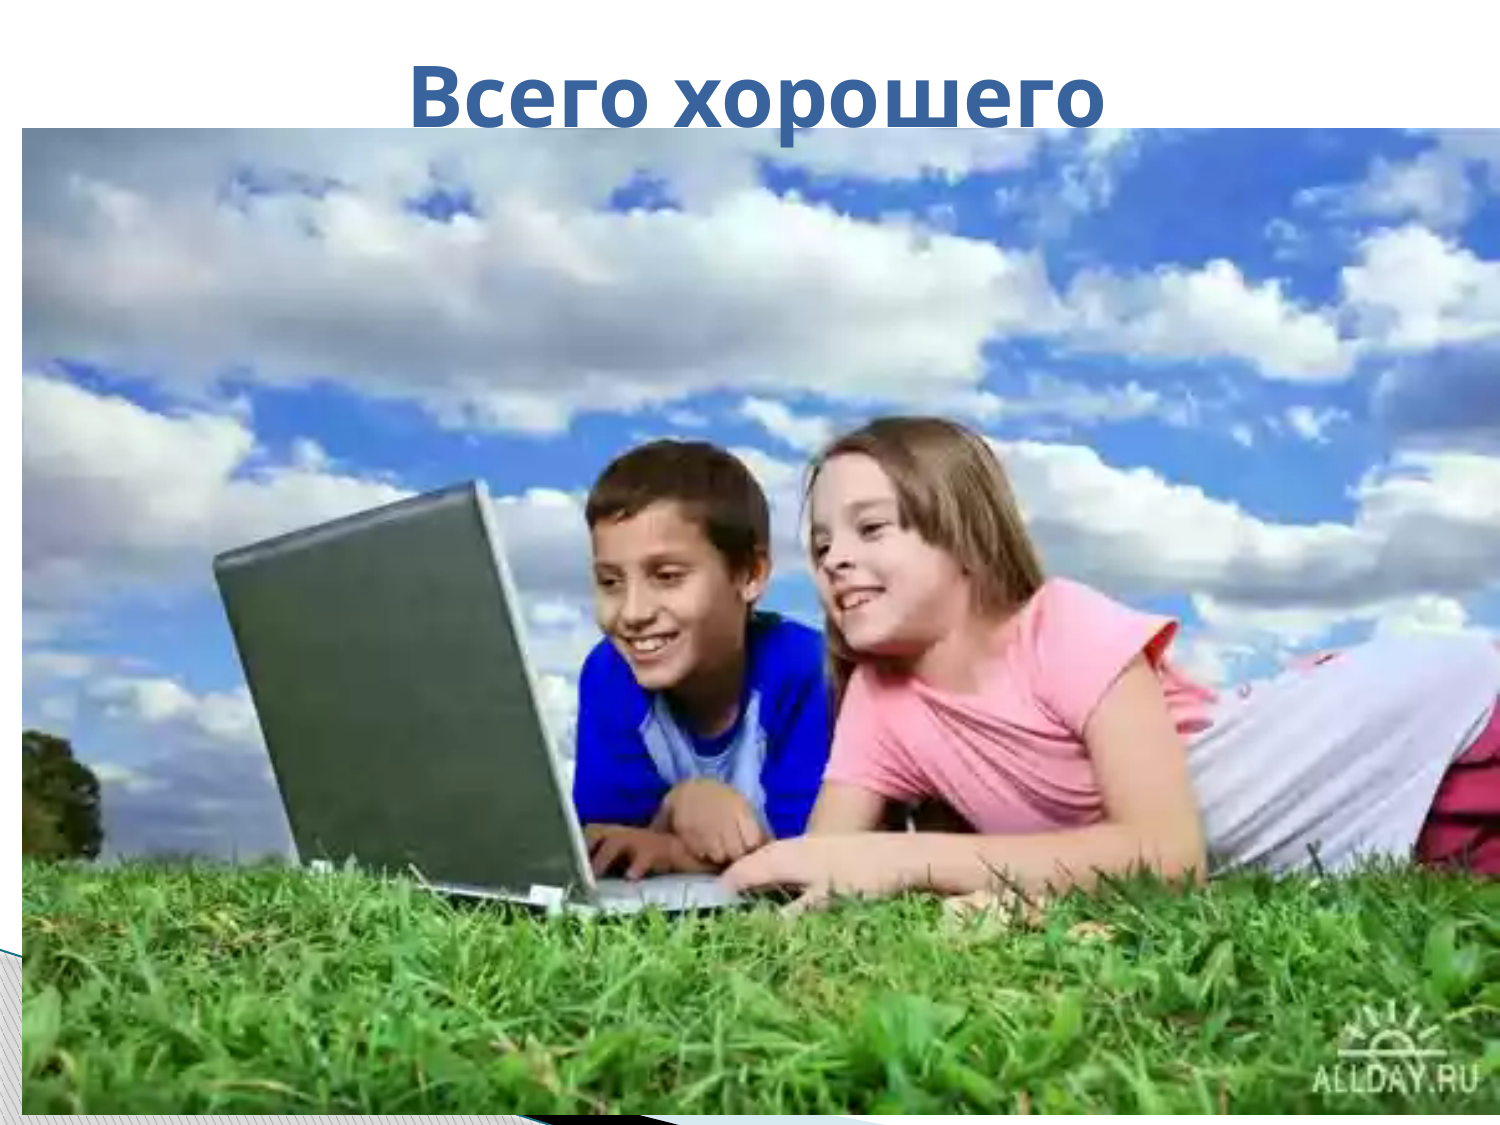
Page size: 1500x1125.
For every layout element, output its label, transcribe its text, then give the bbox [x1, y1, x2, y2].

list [22, 128, 1500, 1115]
title Всего хорошего [82, 0, 1432, 128]
